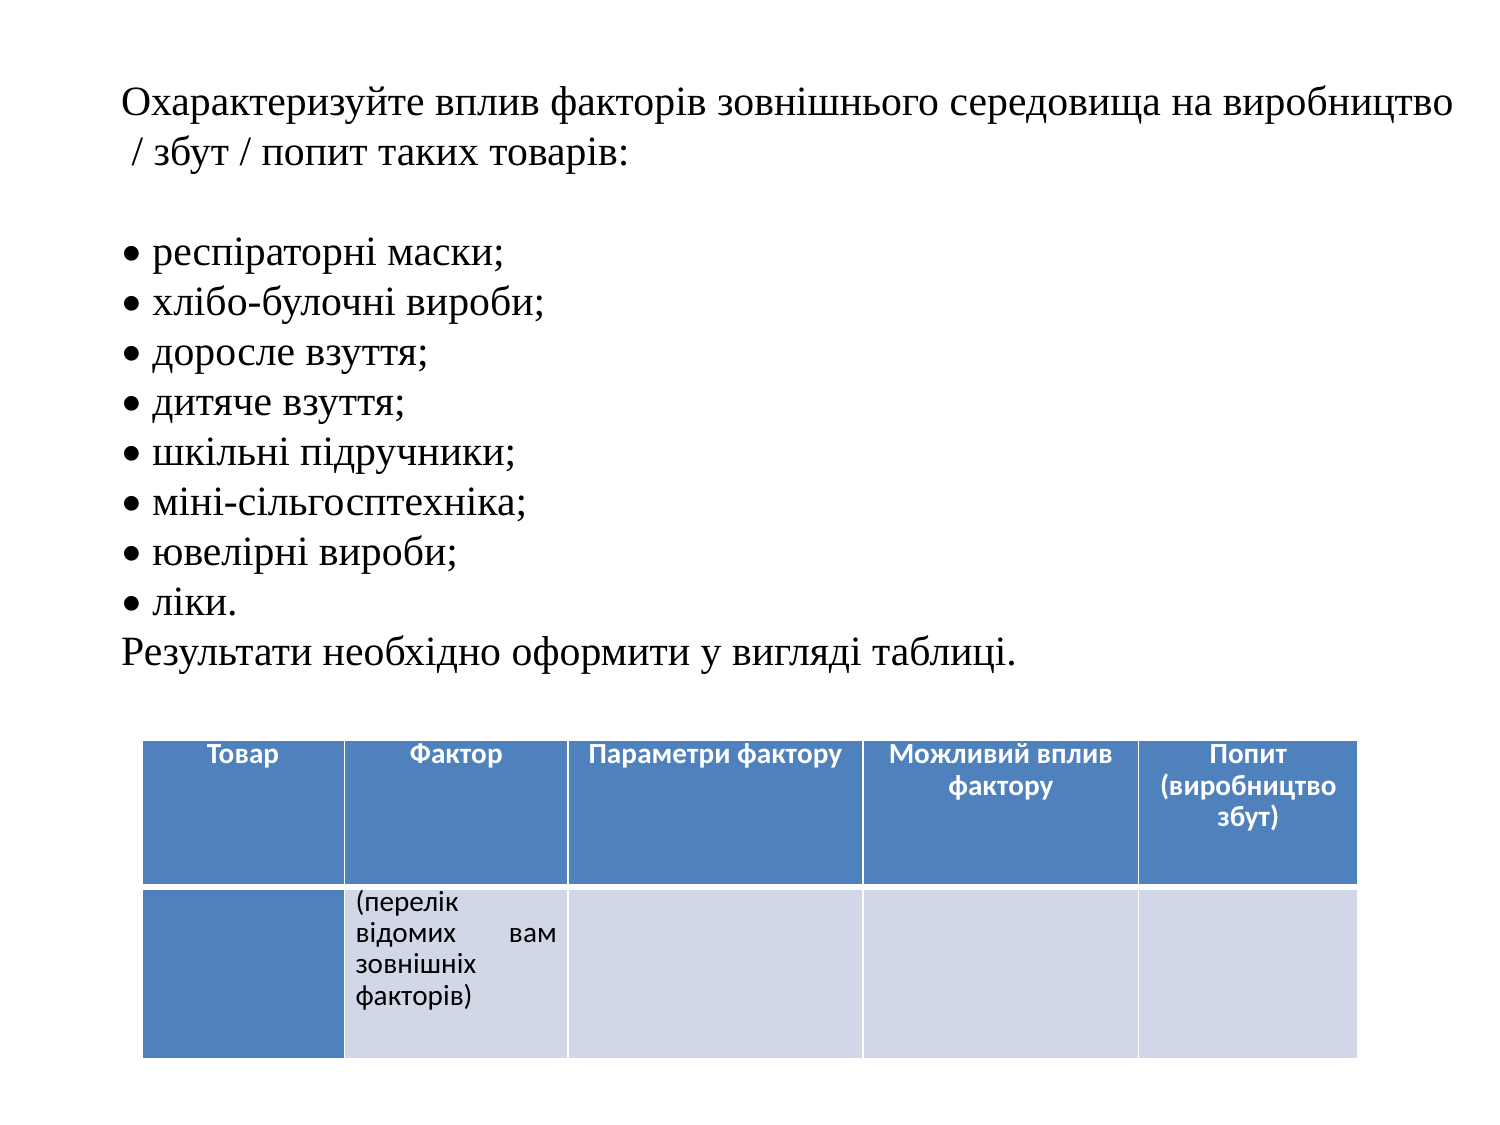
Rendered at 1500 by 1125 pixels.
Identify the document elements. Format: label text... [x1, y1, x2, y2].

table_header Попит (виробництво збут) [1139, 741, 1357, 884]
table_header Параметри фактору [569, 741, 862, 884]
table_cell [569, 890, 862, 1058]
table_cell [1139, 890, 1357, 1058]
table_header Можливий вплив фактору [864, 741, 1138, 884]
table_cell (перелік відомих вам зовнішніх факторів) [345, 890, 567, 1058]
table_header Товар [143, 741, 344, 884]
table_cell [143, 890, 344, 1058]
text_box Охарактеризуйте вплив факторів зовнішнього середовища на виробництво / збут / попит таких товарів: • респіраторні маски; • хлібо-булочні вироби; • доросле взуття; • дитяче взуття; • шкільні підручники; • міні-сільгосптехніка; • ювелірні вироби; • ліки. Результати необхідно оформити у вигляді таблиці. [106, 66, 1470, 682]
table_cell [864, 890, 1138, 1058]
table_header Фактор [345, 741, 567, 884]
